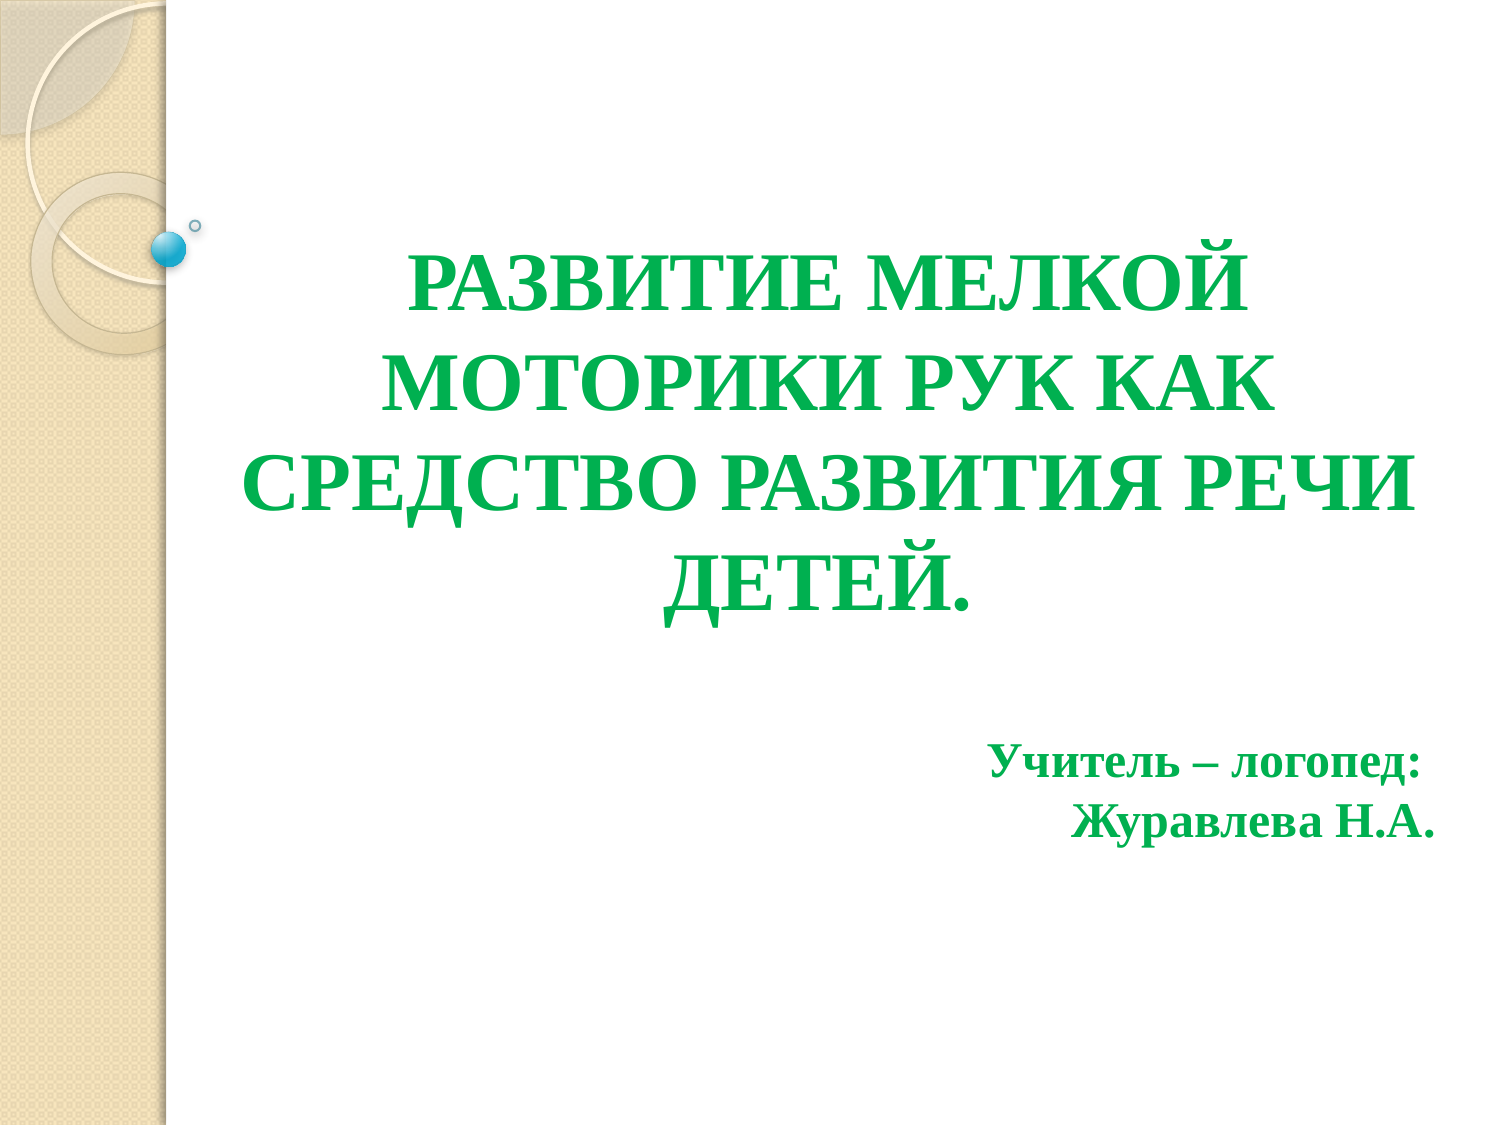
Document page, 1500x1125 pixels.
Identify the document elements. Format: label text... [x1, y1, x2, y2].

text_box РАЗВИТИЕ МЕЛКОЙ МОТОРИКИ РУК КАК СРЕДСТВО РАЗВИТИЯ РЕЧИ ДЕТЕЙ. Учитель – логопед: Журавлева Н.А. [206, 220, 1451, 855]
